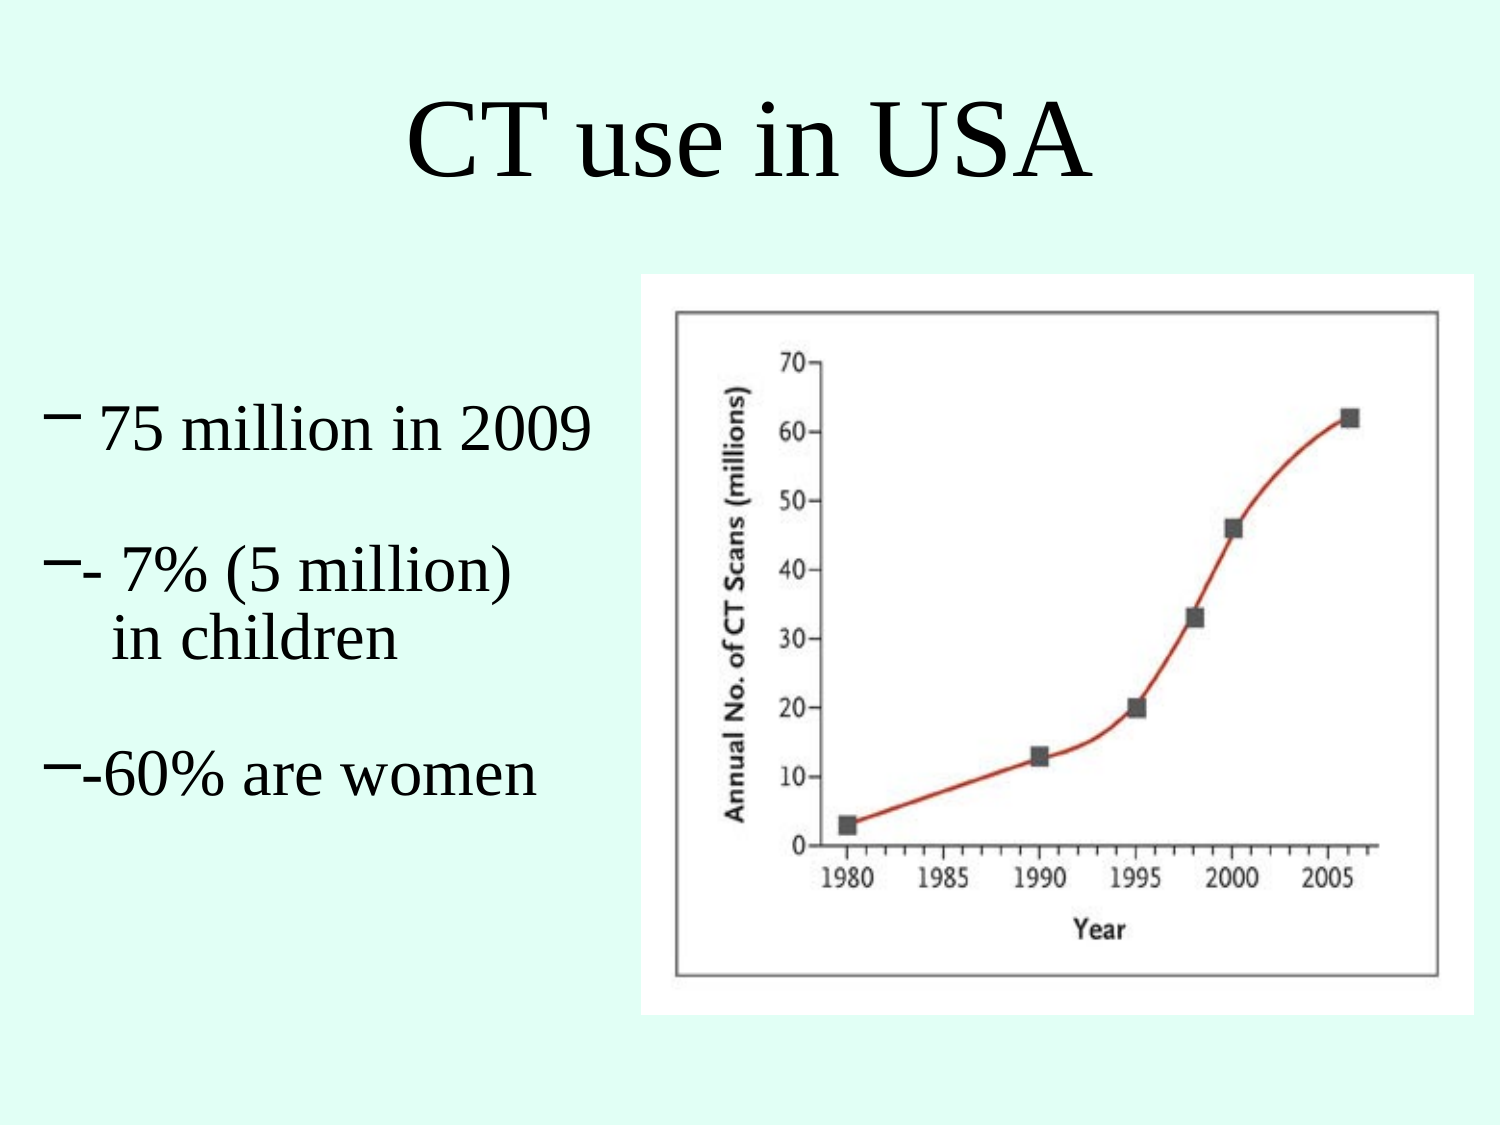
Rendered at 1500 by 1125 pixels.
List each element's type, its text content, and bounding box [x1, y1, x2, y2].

title CT use in USA [112, 37, 1388, 225]
picture [640, 274, 1474, 1016]
list 75 million in 2009 - 7% (5 million) in children -60% are women [29, 287, 635, 922]
